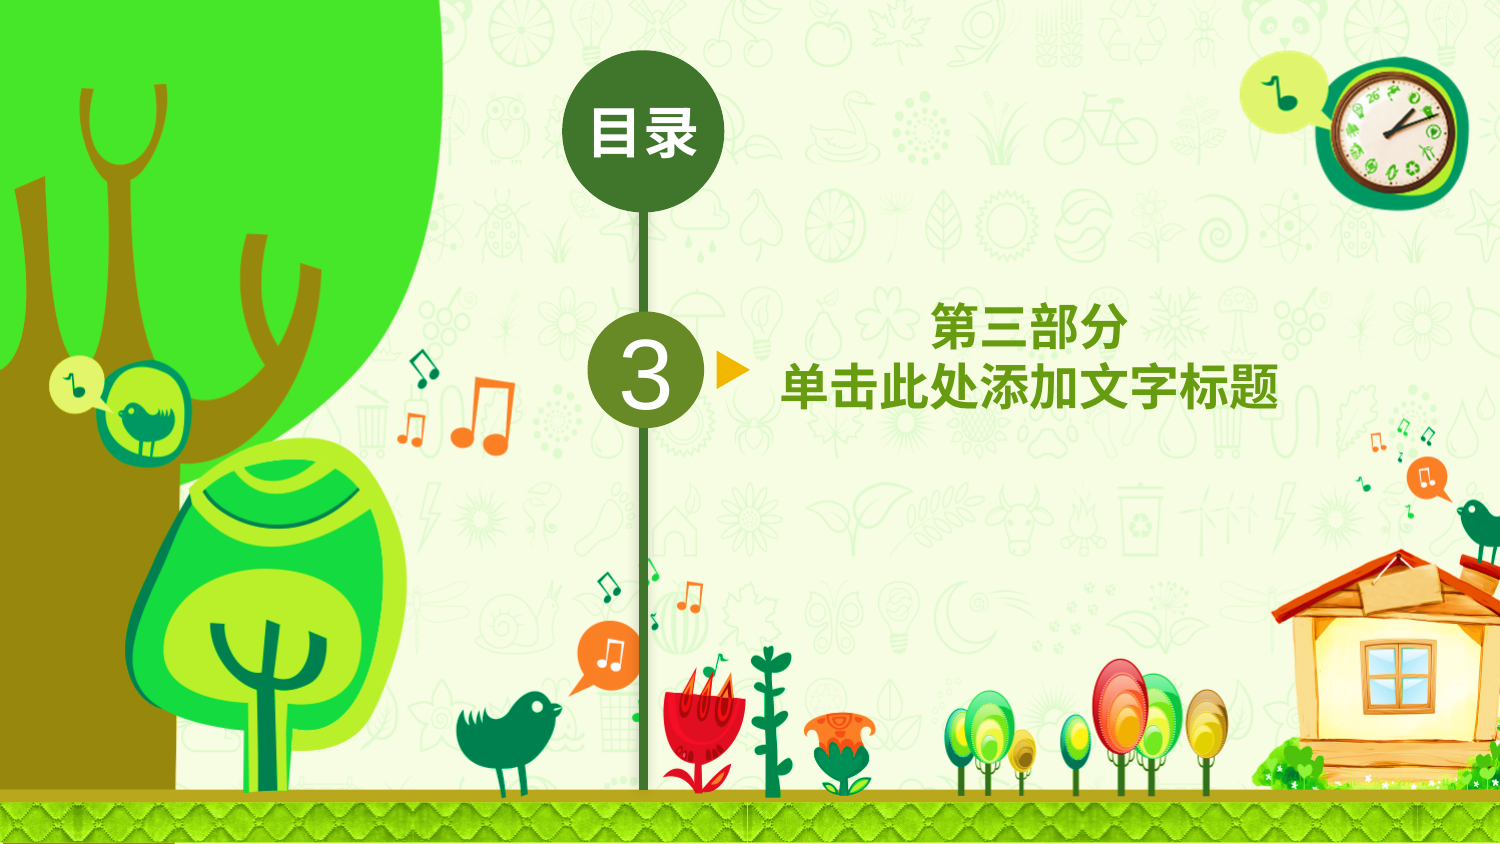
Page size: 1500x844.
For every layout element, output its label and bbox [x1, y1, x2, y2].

picture [0, 0, 1500, 844]
text_box [562, 50, 725, 790]
text_box [587, 311, 750, 429]
